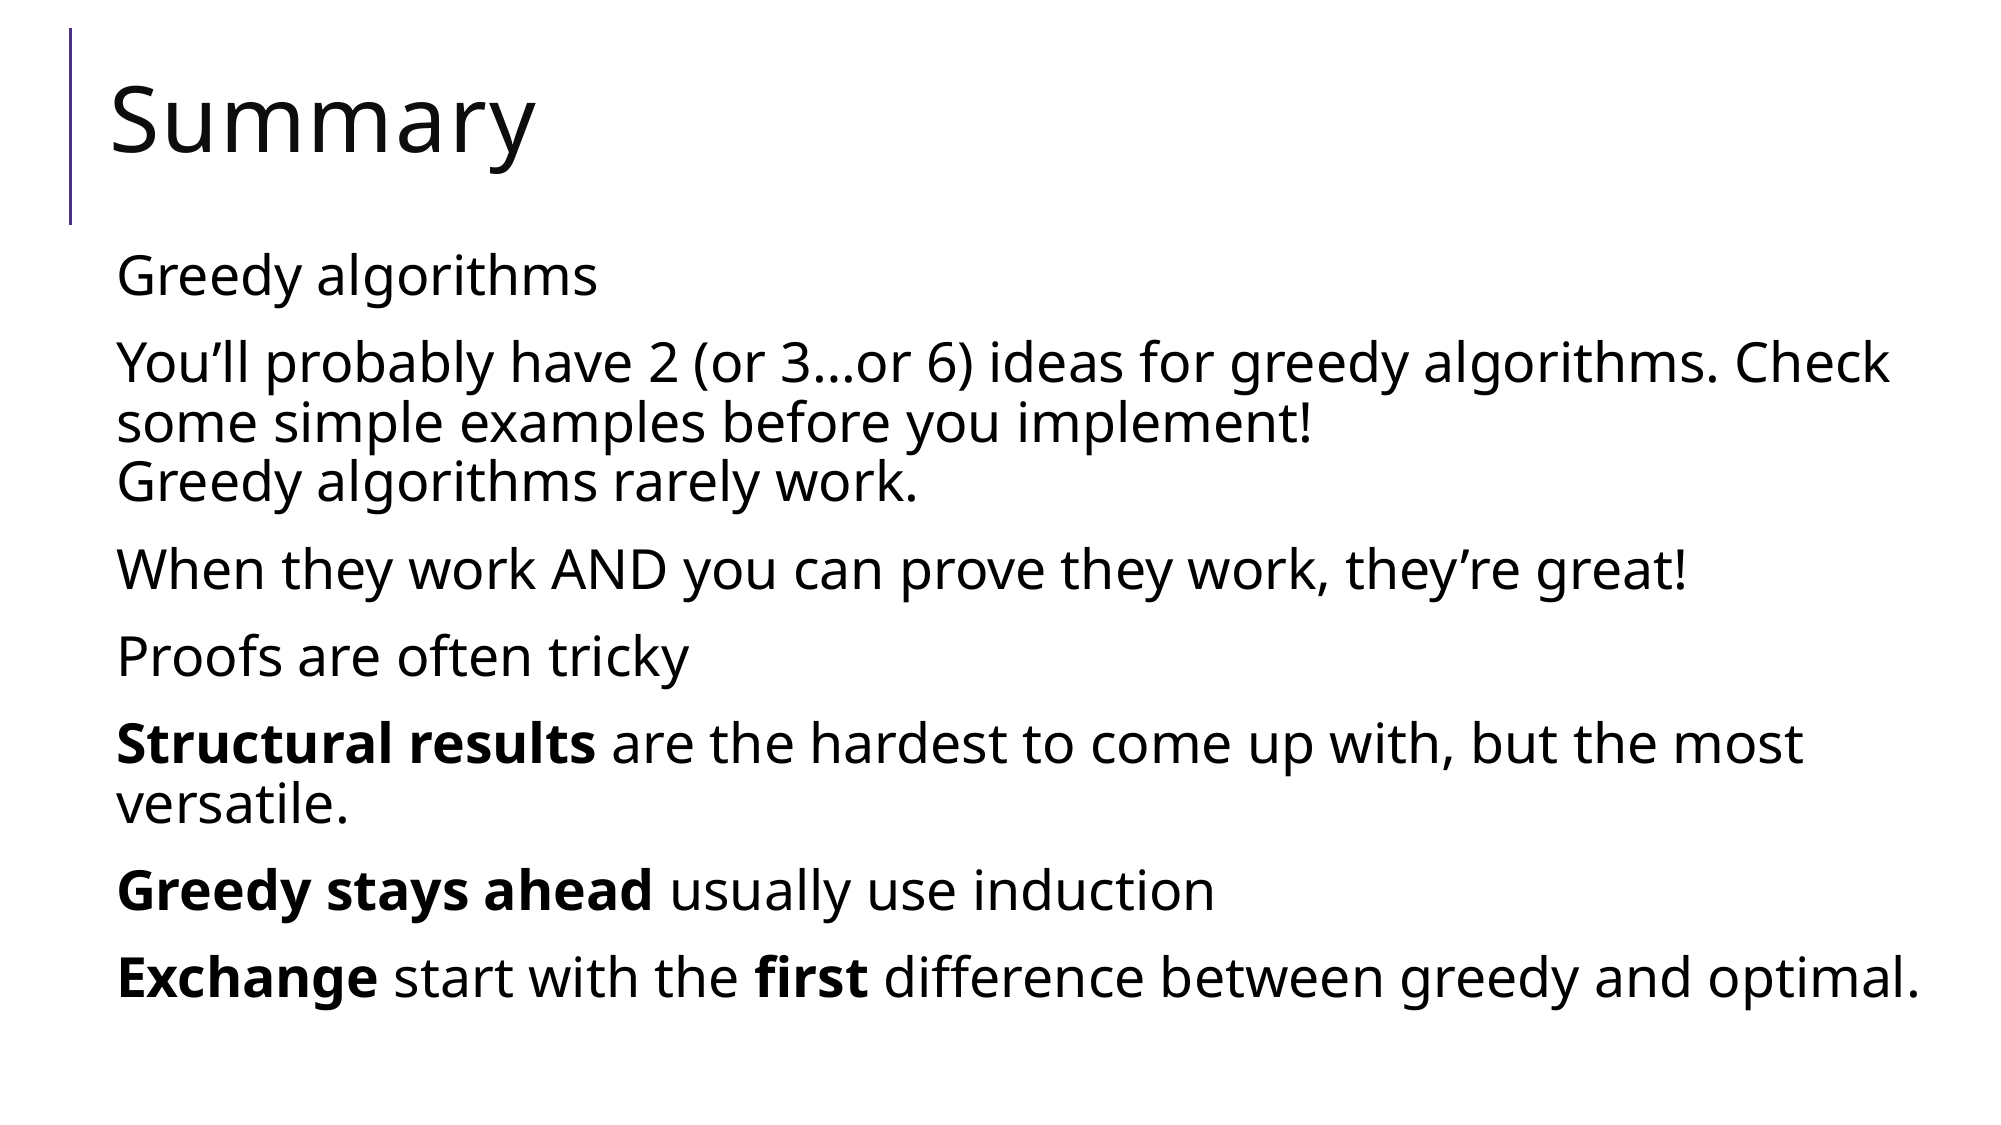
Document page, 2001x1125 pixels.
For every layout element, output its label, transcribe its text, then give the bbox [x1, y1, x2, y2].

list Greedy algorithms You’ll probably have 2 (or 3…or 6) ideas for greedy algorithms. Check some simple examples before you implement! Greedy algorithms rarely work. When they work AND you can prove they work, they’re great! Proofs are often tricky Structural results are the hardest to come up with, but the most versatile. Greedy stays ahead usually use induction Exchange start with the first difference between greedy and optimal. [94, 240, 1930, 1035]
title Summary [94, 43, 1930, 210]
